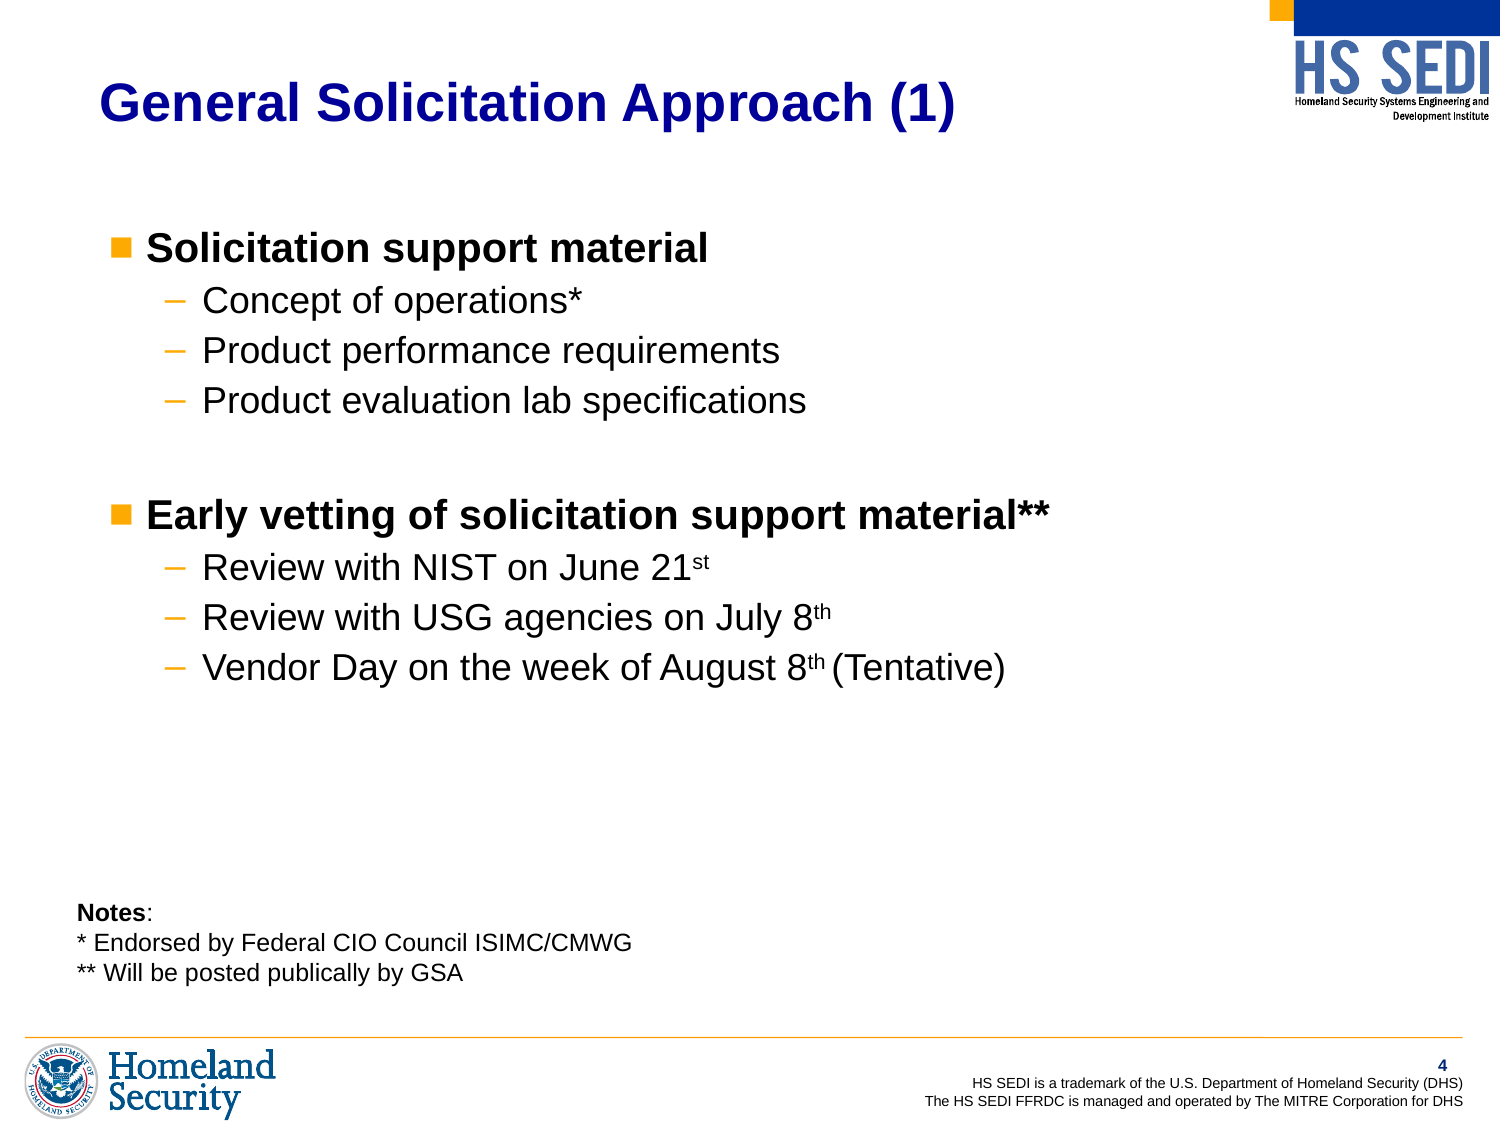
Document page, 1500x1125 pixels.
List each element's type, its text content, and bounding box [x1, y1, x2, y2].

title General Solicitation Approach (1) [84, 62, 1260, 151]
text_box Notes: * Endorsed by Federal CIO Council ISIMC/CMWG ** Will be posted publically by GSA [62, 888, 908, 994]
list Solicitation support material Concept of operations* Product performance requirements Product evaluation lab specifications Early vetting of solicitation support material** Review with NIST on June 21st Review with USG agencies on July 8th Vendor Day on the week of August 8th (Tentative) [93, 221, 1357, 1004]
slide_number 3 [1374, 1049, 1463, 1076]
